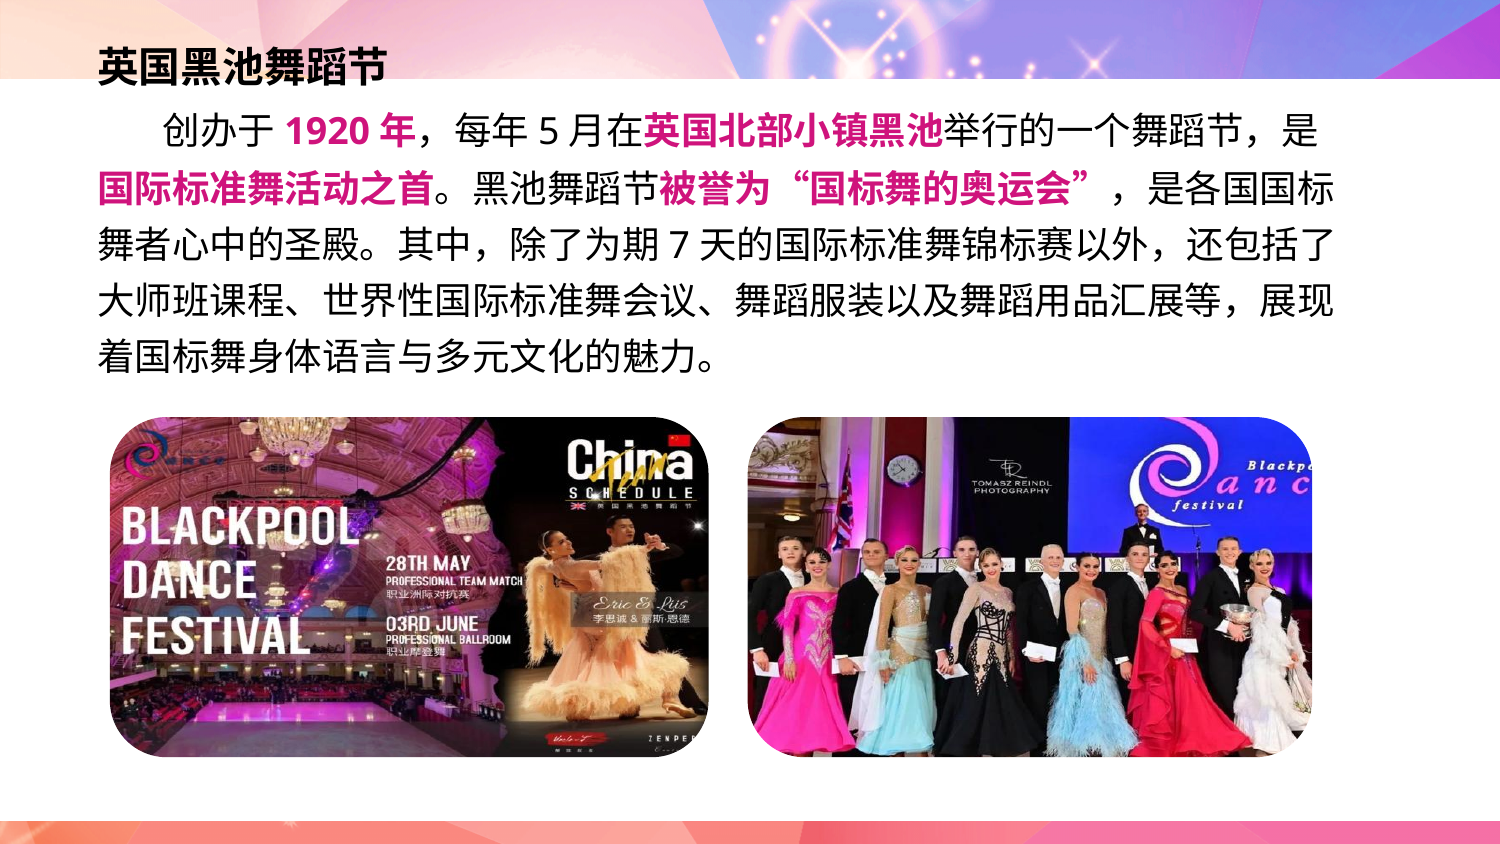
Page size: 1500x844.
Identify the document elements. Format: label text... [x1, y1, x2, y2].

picture [0, 821, 1500, 844]
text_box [109, 417, 1313, 758]
text_box 英国黑池舞蹈节 创办于1920年，每年5月在英国北部小镇黑池举行的一个舞蹈节，是国际标准舞活动之首。黑池舞蹈节被誉为“国标舞的奥运会”，是各国国标舞者心中的圣殿。其中，除了为期7天的国际标准舞锦标赛以外，还包括了大师班课程、世界性国际标准舞会议、舞蹈服装以及舞蹈用品汇展等，展现着国标舞身体语言与多元文化的魅力。 [82, 21, 1354, 358]
picture [0, 0, 1500, 79]
